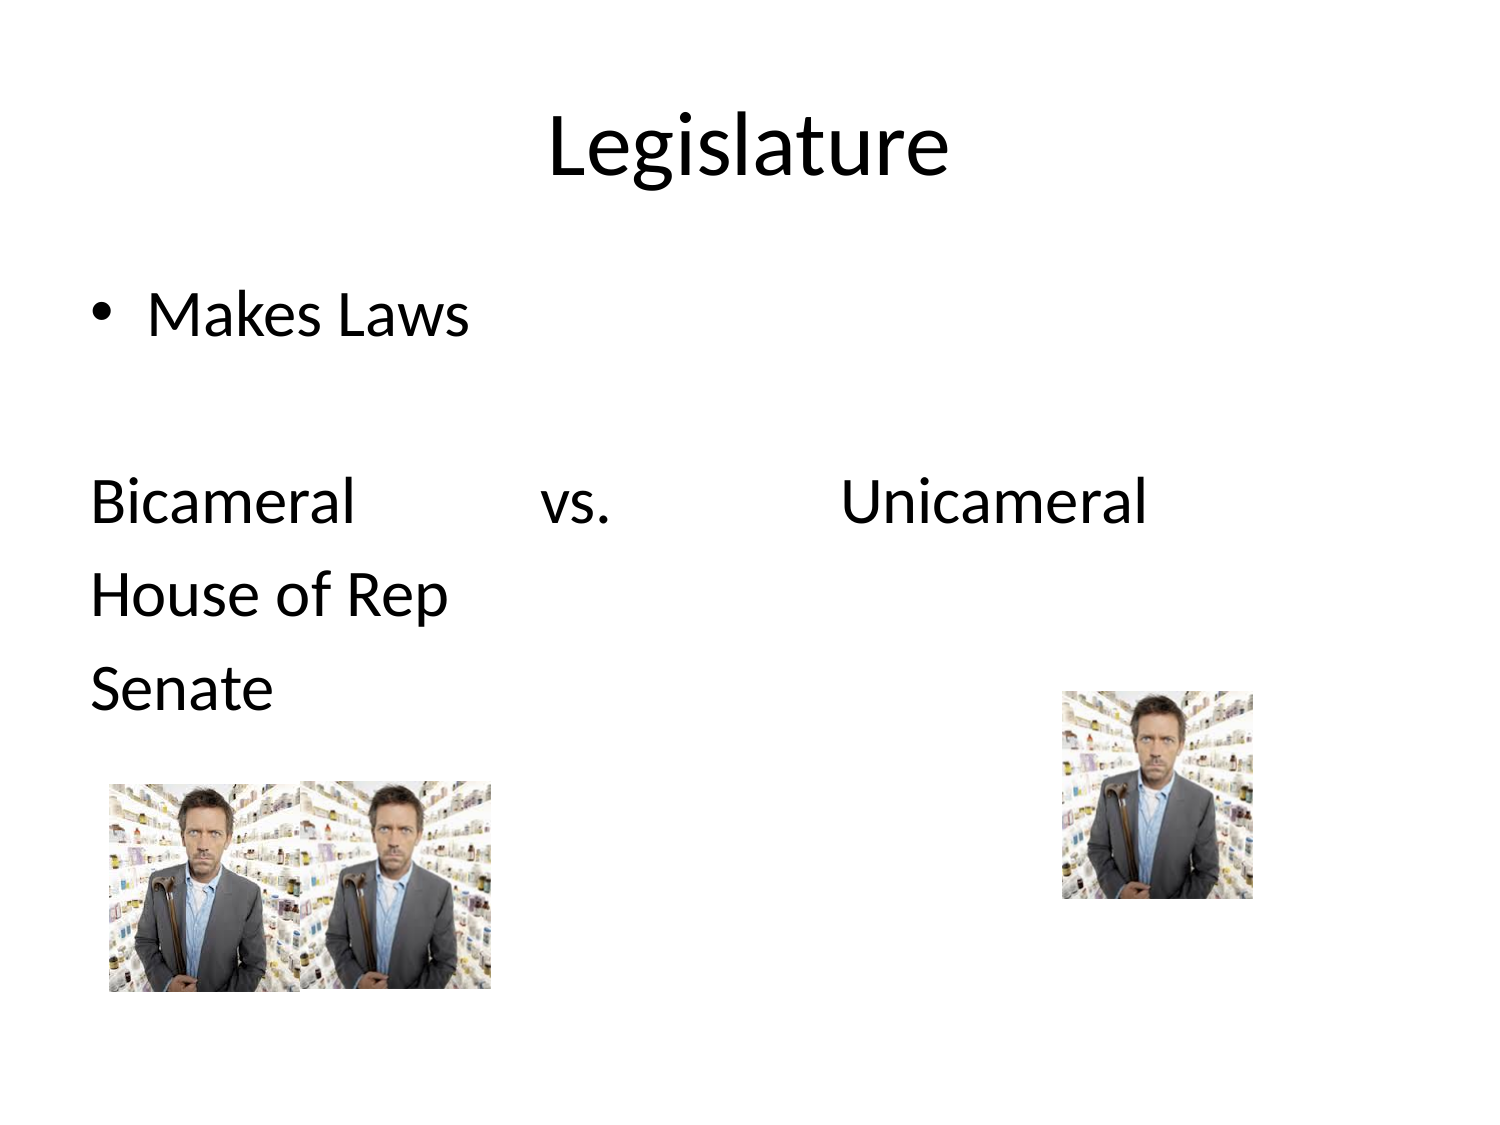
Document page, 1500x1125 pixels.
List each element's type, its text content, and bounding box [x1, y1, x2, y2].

picture [108, 781, 491, 992]
list Makes Laws Bicameral vs. Unicameral House of Rep Senate [75, 262, 1425, 1005]
picture [1062, 691, 1253, 900]
title Legislature [75, 45, 1425, 233]
